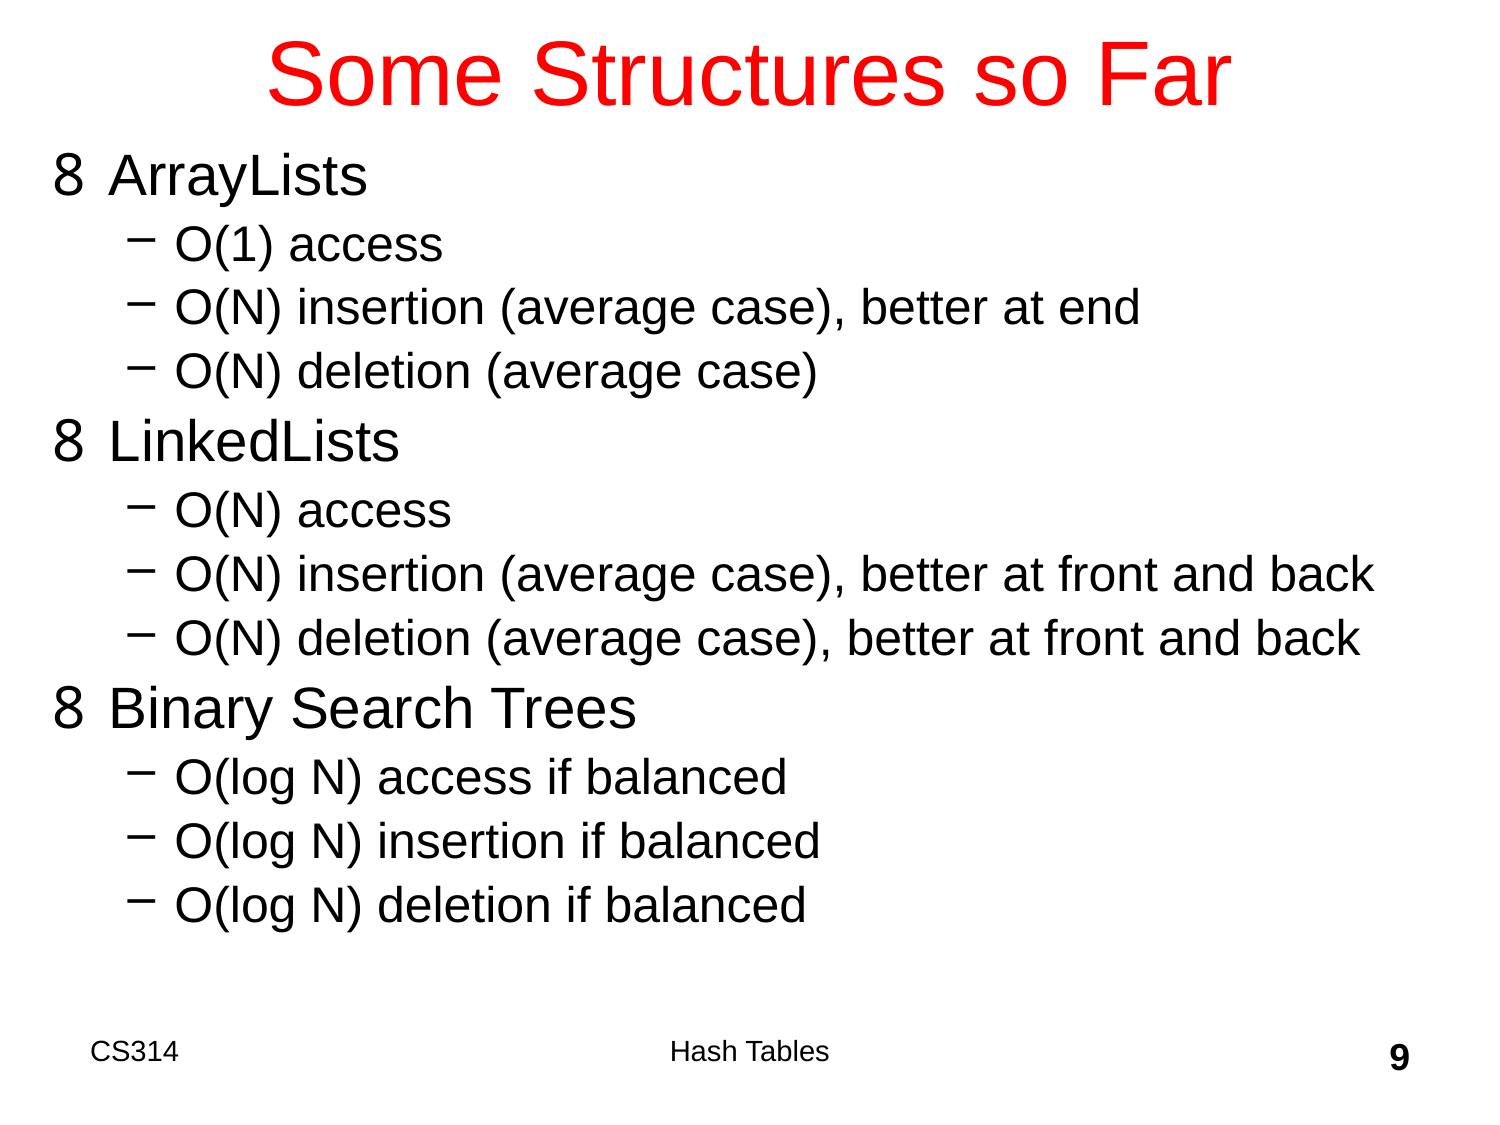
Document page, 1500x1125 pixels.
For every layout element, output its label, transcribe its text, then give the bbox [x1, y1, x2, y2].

title Some Structures so Far [112, 0, 1388, 137]
slide_number 9 [1112, 1038, 1426, 1101]
footer Hash Tables [462, 1038, 1038, 1101]
slide_number CS314 [74, 1038, 451, 1101]
list ArrayLists O(1) access O(N) insertion (average case), better at end O(N) deletion (average case) LinkedLists O(N) access O(N) insertion (average case), better at front and back O(N) deletion (average case), better at front and back Binary Search Trees O(log N) access if balanced O(log N) insertion if balanced O(log N) deletion if balanced [37, 137, 1463, 1038]
